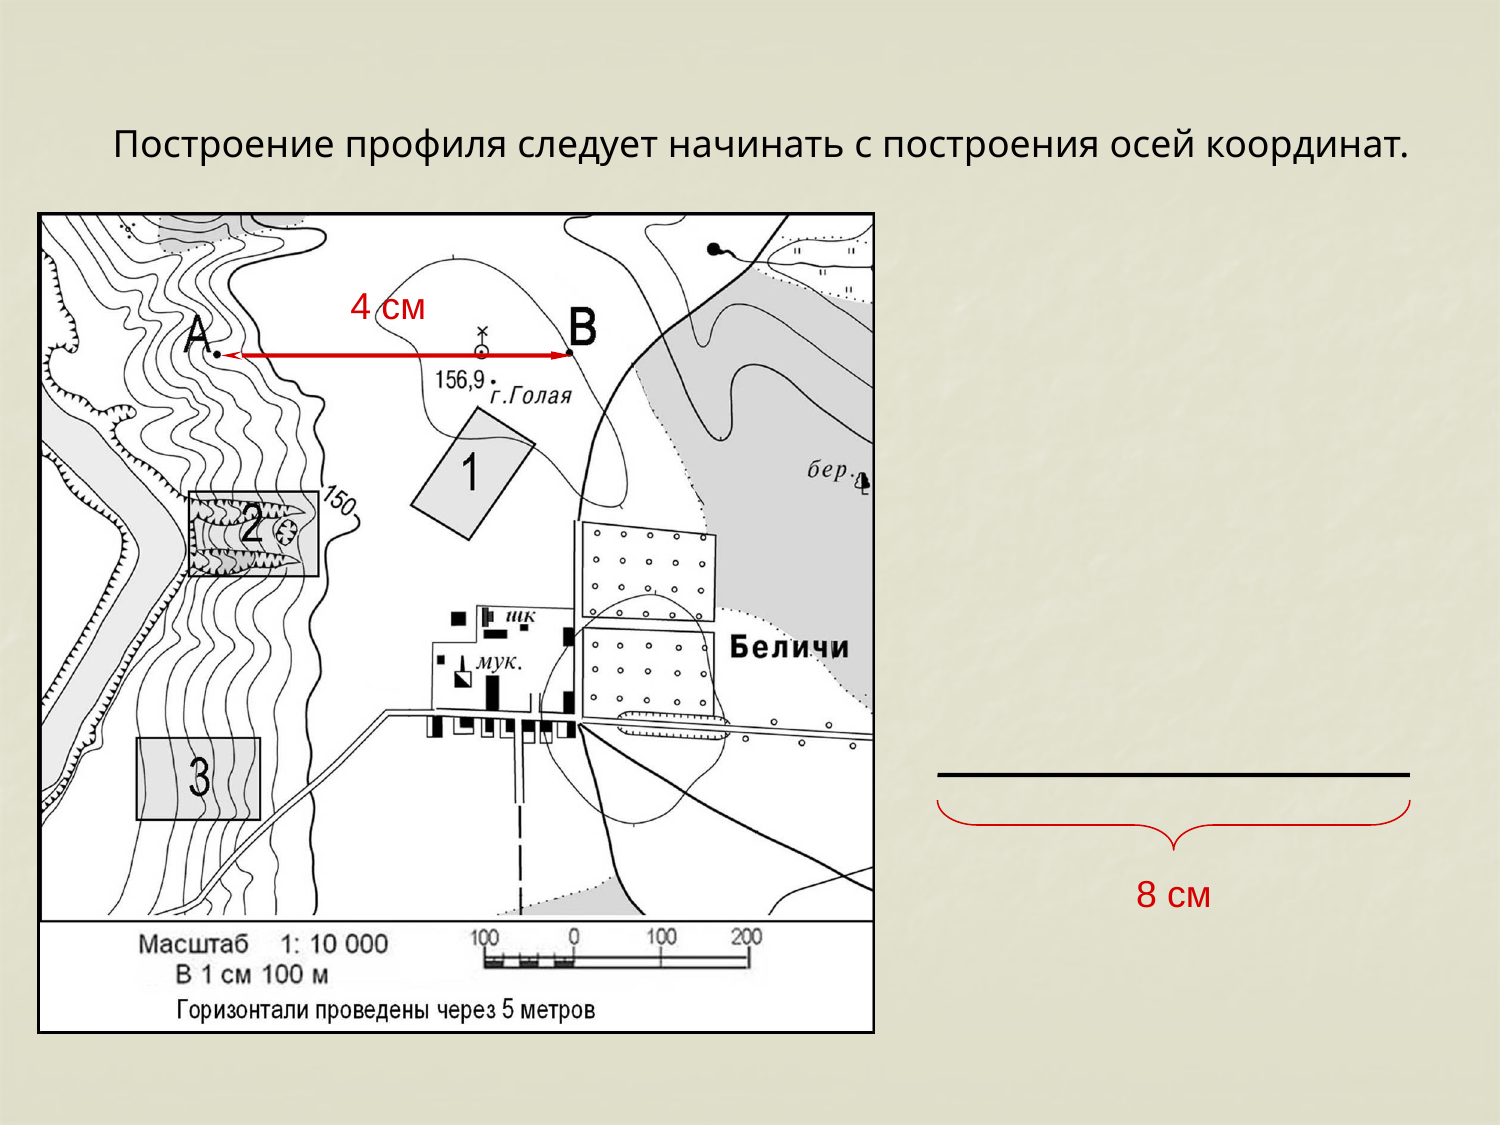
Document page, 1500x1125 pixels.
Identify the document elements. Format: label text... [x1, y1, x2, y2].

text_box 8 см [1055, 862, 1293, 923]
text_box Построение профиля следует начинать с построения осей координат. [97, 112, 1426, 173]
text_box [937, 799, 1410, 851]
picture [37, 212, 876, 1034]
